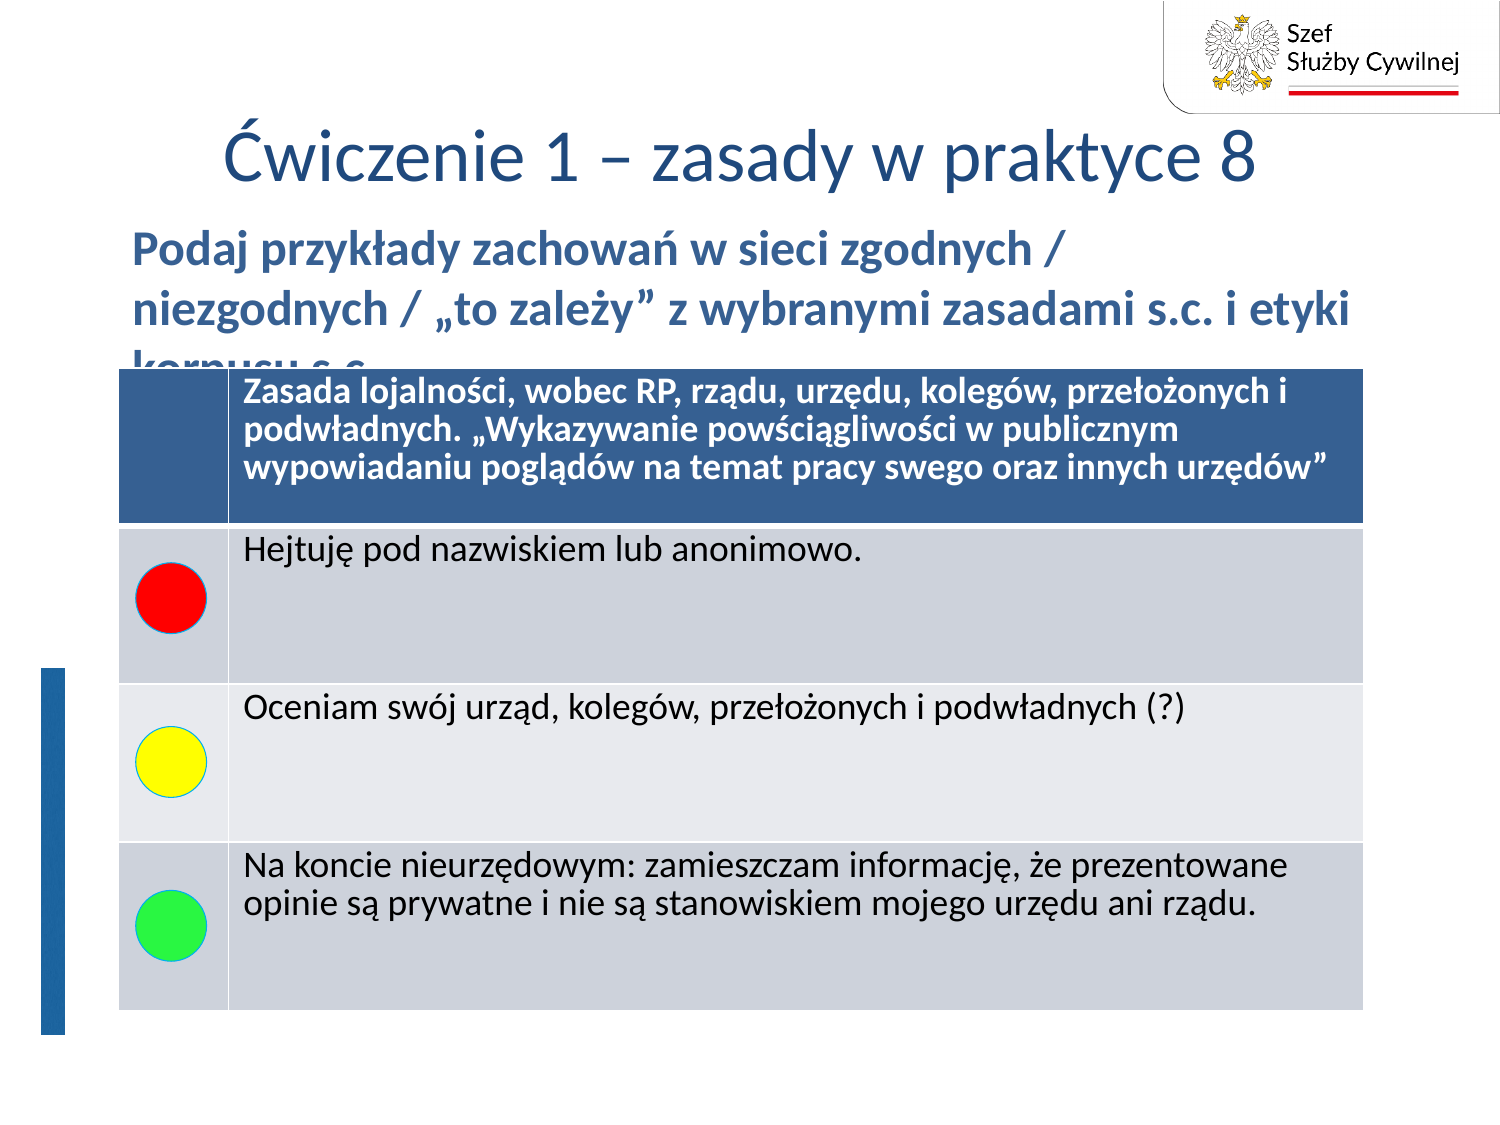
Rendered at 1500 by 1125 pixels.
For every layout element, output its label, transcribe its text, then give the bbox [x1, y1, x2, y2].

text_box [133, 560, 209, 636]
table_header [119, 369, 228, 523]
table_cell Na koncie nieurzędowym: zamieszczam informację, że prezentowane opinie są prywatne i nie są stanowiskiem mojego urzędu ani rządu. [229, 843, 1363, 1010]
text_box Podaj przykłady zachowań w sieci zgodnych / niezgodnych / „to zależy” z wybranymi zasadami s.c. i etyki korpusu s.c. [117, 208, 1382, 403]
table_cell Oceniam swój urząd, kolegów, przełożonych i podwładnych (?) [229, 685, 1363, 841]
table_cell [119, 685, 228, 841]
table_cell Hejtuję pod nazwiskiem lub anonimowo. [229, 529, 1363, 683]
picture [41, 668, 65, 1035]
text_box [133, 724, 209, 800]
table_cell [119, 529, 228, 683]
text_box [133, 888, 209, 964]
table_cell [119, 843, 228, 1010]
title Ćwiczenie 1 – zasady w praktyce 8 [91, 99, 1391, 224]
table_header Zasada lojalności, wobec RP, rządu, urzędu, kolegów, przełożonych i podwładnych. „Wykazywanie powściągliwości w publicznym wypowiadaniu poglądów na temat pracy swego oraz innych urzędów” [229, 369, 1363, 523]
picture [1163, 0, 1500, 114]
